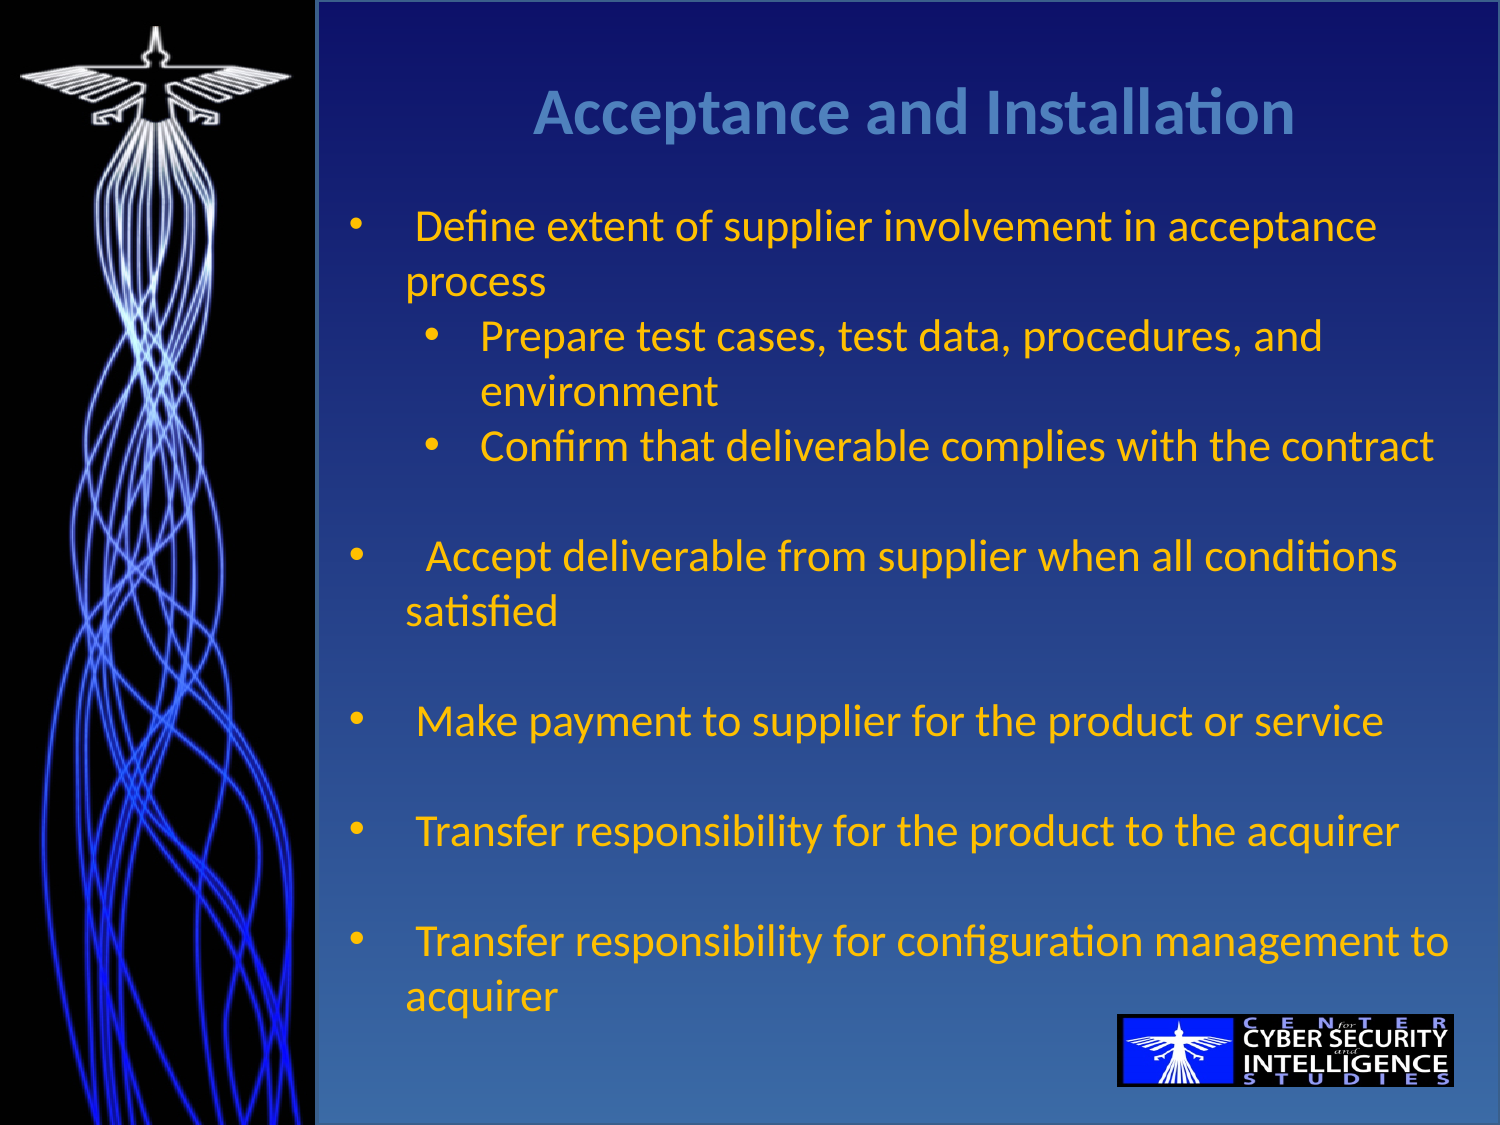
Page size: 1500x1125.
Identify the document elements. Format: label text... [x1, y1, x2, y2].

text_box Acceptance and Installation [367, 59, 1463, 157]
picture [0, 0, 316, 1125]
text_box Define extent of supplier involvement in acceptance process Prepare test cases, test data, procedures, and environment Confirm that deliverable complies with the contract Accept deliverable from supplier when all conditions satisfied Make payment to supplier for the product or service Transfer responsibility for the product to the acquirer Transfer responsibility for configuration management to acquirer [332, 187, 1494, 900]
text_box [317, 0, 1500, 1125]
picture [1117, 1013, 1455, 1087]
